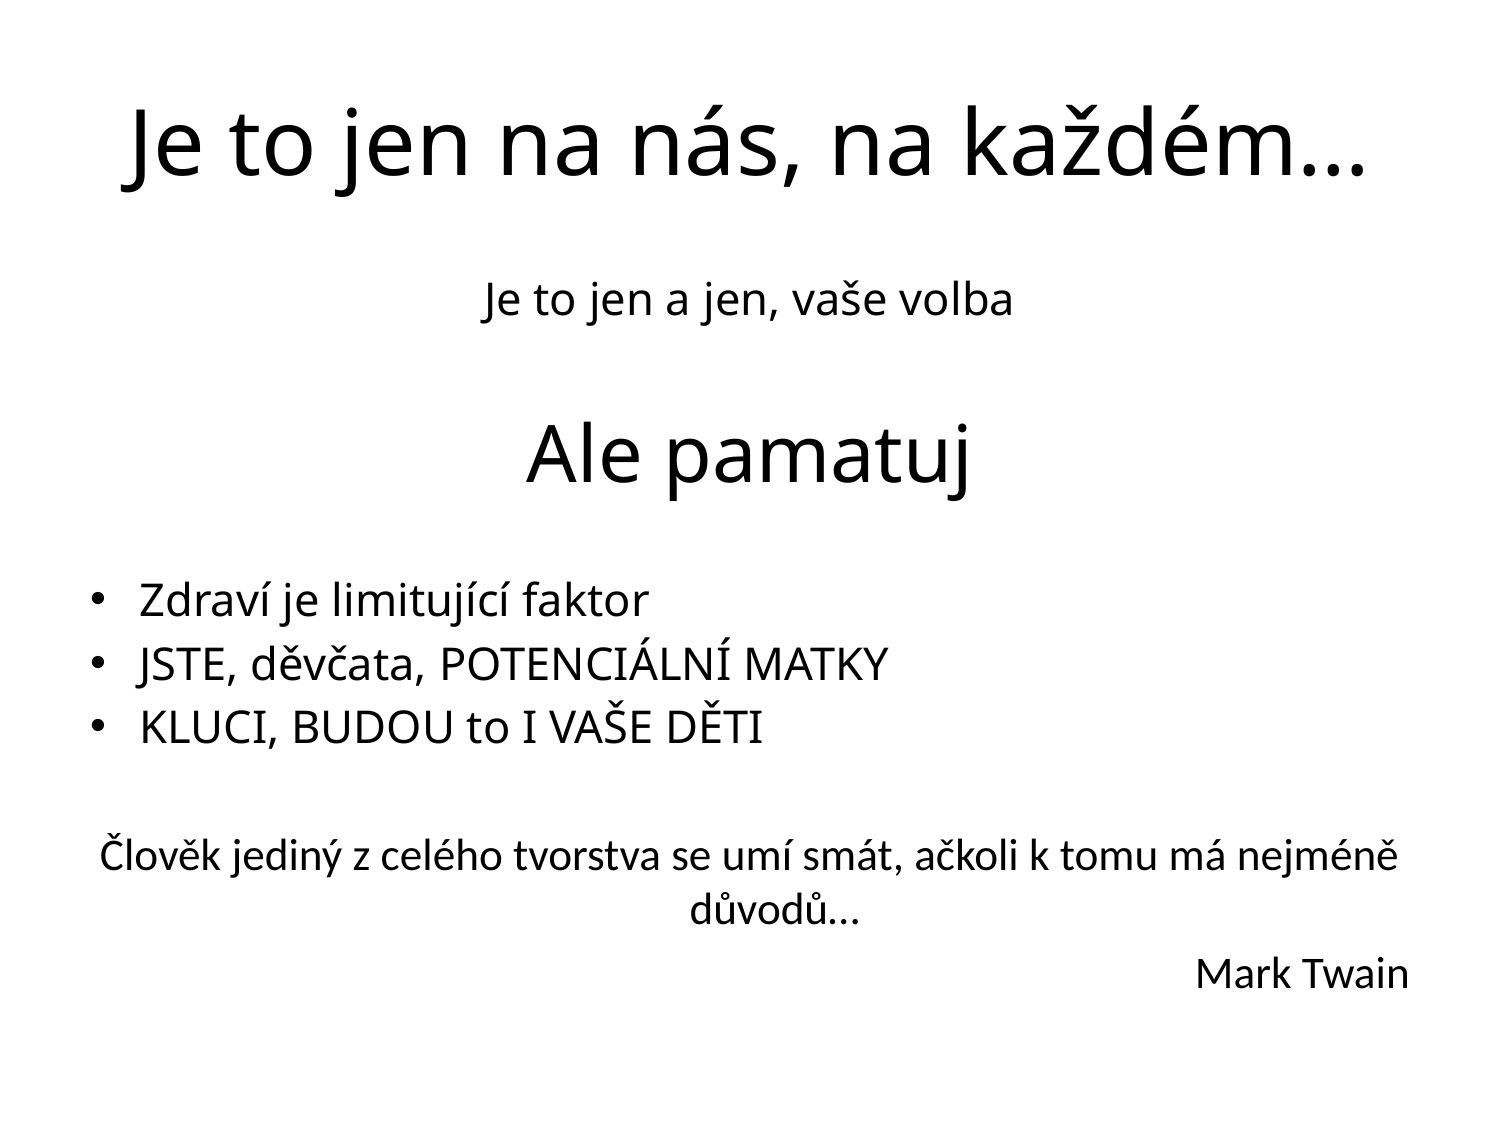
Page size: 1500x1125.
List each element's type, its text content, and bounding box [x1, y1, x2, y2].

list Je to jen a jen, vaše volba Ale pamatuj Zdraví je limitující faktor JSTE, děvčata, POTENCIÁLNÍ MATKY KLUCI, BUDOU to I VAŠE DĚTI Člověk jediný z celého tvorstva se umí smát, ačkoli k tomu má nejméně důvodů… Mark Twain [75, 262, 1425, 1005]
title Je to jen na nás, na každém… [75, 45, 1425, 233]
